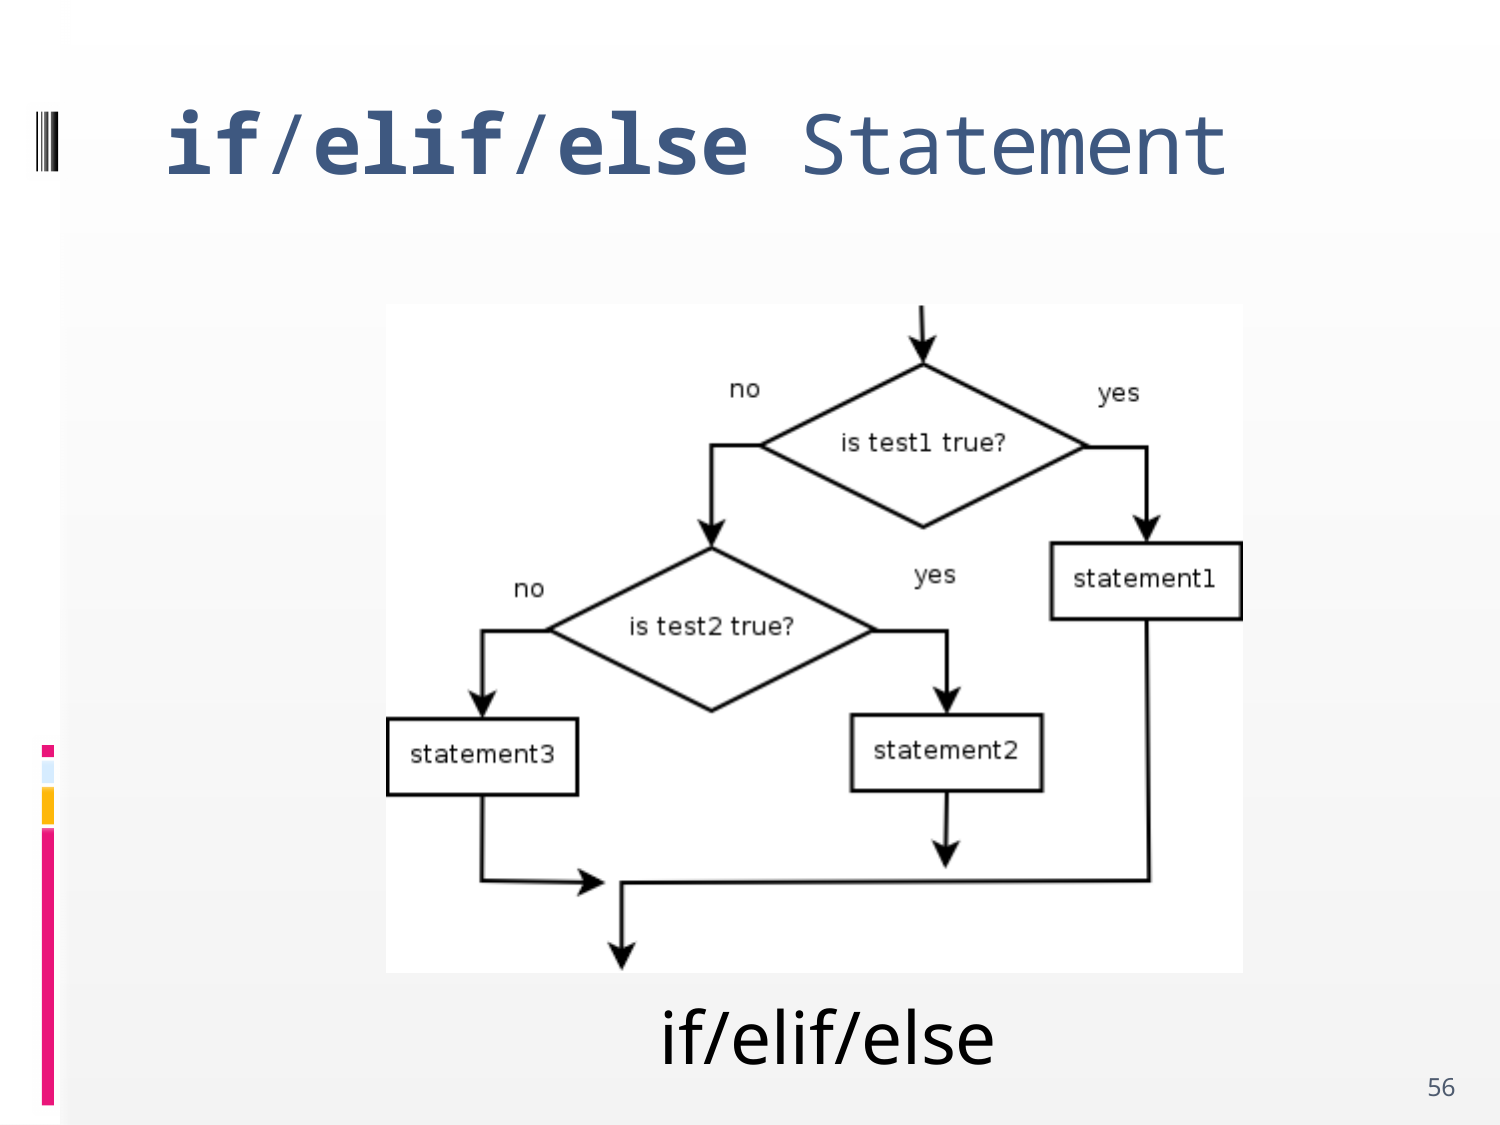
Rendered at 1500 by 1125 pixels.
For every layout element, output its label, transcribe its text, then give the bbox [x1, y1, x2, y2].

title if/elif/else Statement [150, 83, 1425, 234]
picture [386, 304, 1243, 974]
text_box if/elif/else [644, 984, 1043, 1087]
slide_number 56 [1412, 1052, 1488, 1113]
